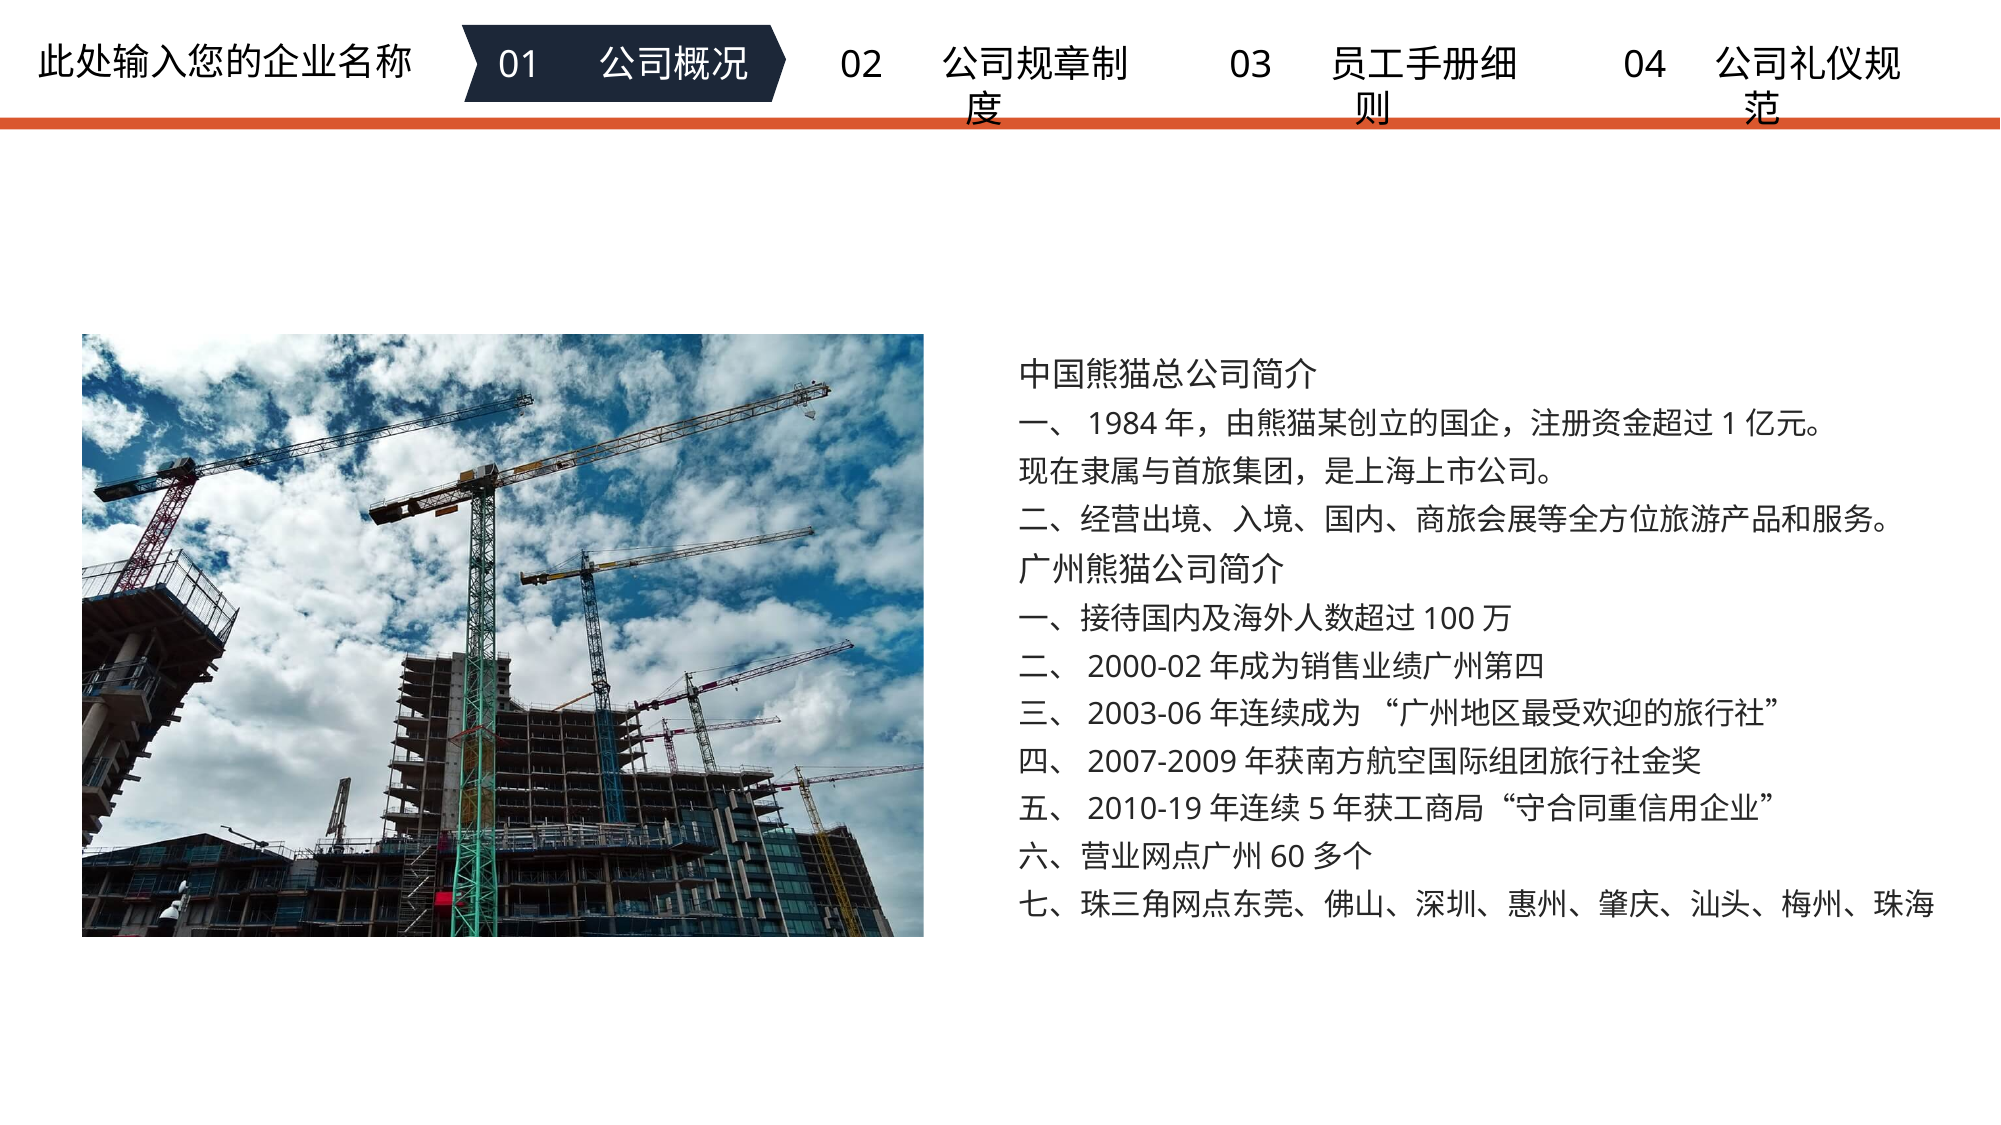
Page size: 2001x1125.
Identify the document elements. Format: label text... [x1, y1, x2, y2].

text_box 此处输入您的企业名称 [17, 30, 432, 91]
text_box [1543, 117, 1593, 130]
text_box [1154, 117, 1204, 130]
text_box 02 公司规章制度 [815, 32, 1154, 138]
text_box [1932, 117, 2000, 130]
text_box 04 公司礼仪规范 [1593, 32, 1932, 138]
text_box [81, 333, 925, 938]
text_box [460, 23, 788, 103]
text_box 01 公司概况 [482, 32, 765, 93]
text_box 03 员工手册细则 [1204, 32, 1543, 138]
text_box 中国熊猫总公司简介 一、1984年，由熊猫某创立的国企，注册资金超过1亿元。 现在隶属与首旅集团，是上海上市公司。 二、经营出境、入境、国内、商旅会展等全方位旅游产品和服务。 广州熊猫公司简介 一、接待国内及海外人数超过100万 二、2000-02年成为销售业绩广州第四 三、2003-06年连续成为 “广州地区最受欢迎的旅行社” 四、2007-2009年获南方航空国际组团旅行社金奖 五、2010-19年连续5年获工商局“守合同重信用企业” 六、营业网点广州60多个 七、珠三角网点东莞、佛山、深圳、惠州、肇庆、汕头、梅州、珠海 [1004, 334, 1974, 966]
text_box [0, 117, 815, 130]
